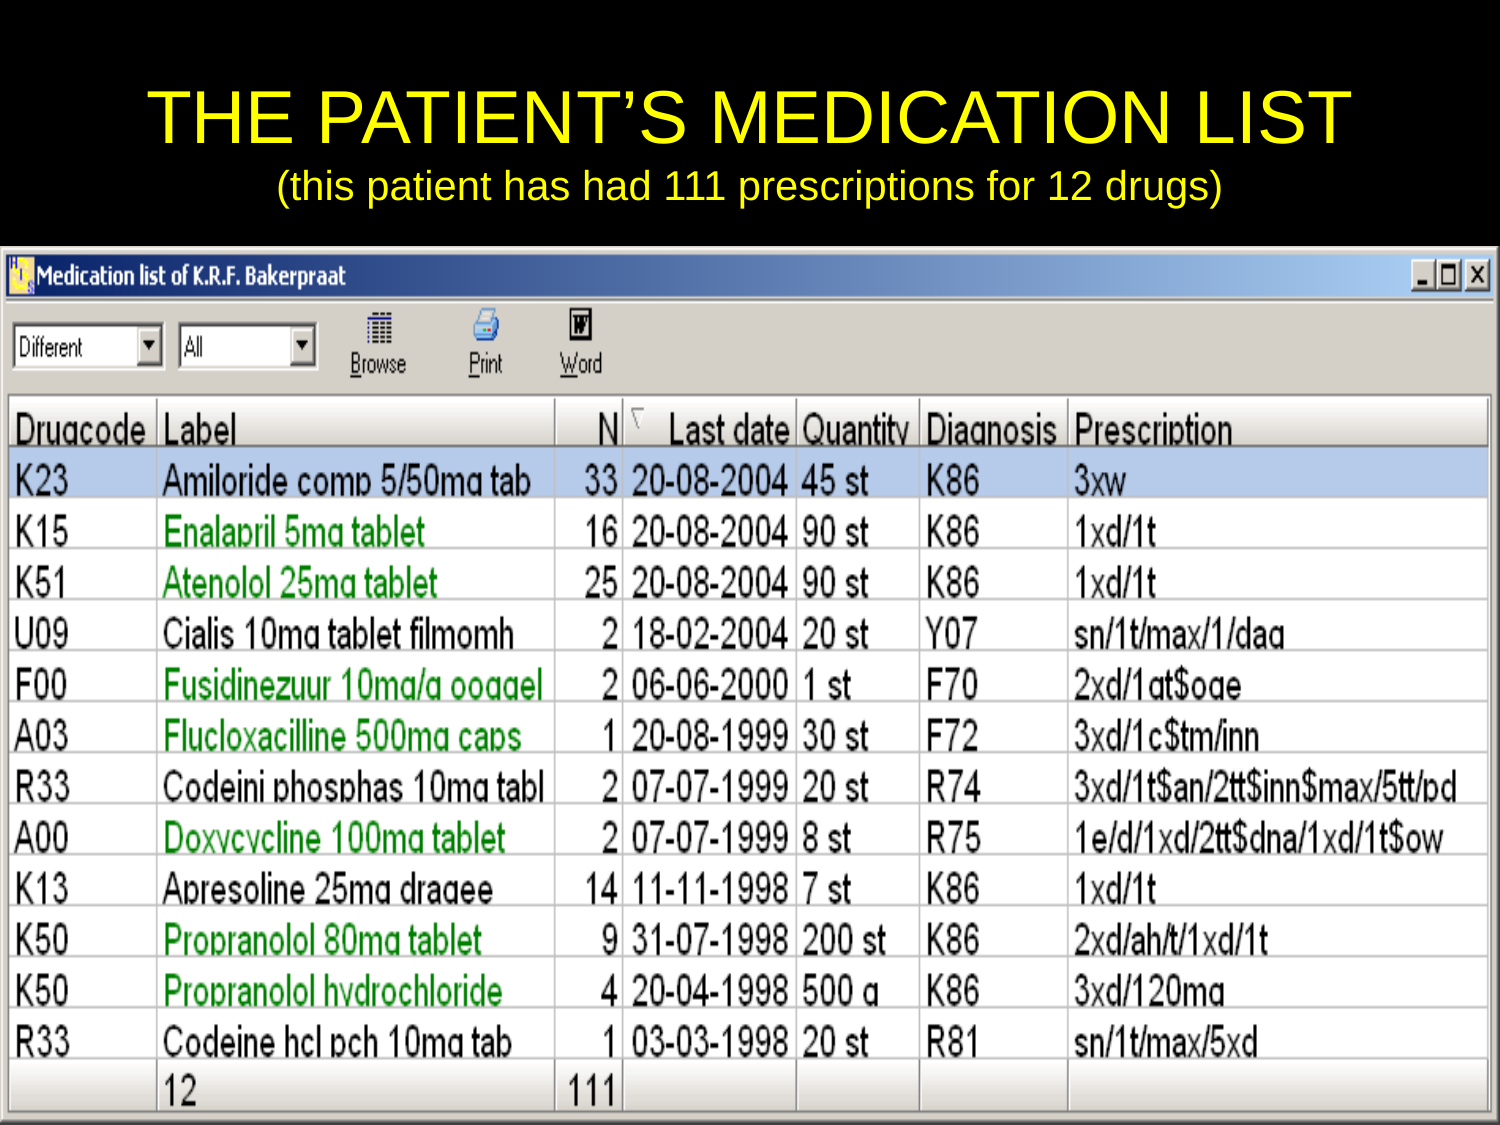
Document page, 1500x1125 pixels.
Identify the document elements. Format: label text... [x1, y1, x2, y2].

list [0, 245, 1500, 1125]
title THE PATIENT’S MEDICATION LIST (this patient has had 111 prescriptions for 12 drugs) [75, 45, 1425, 233]
